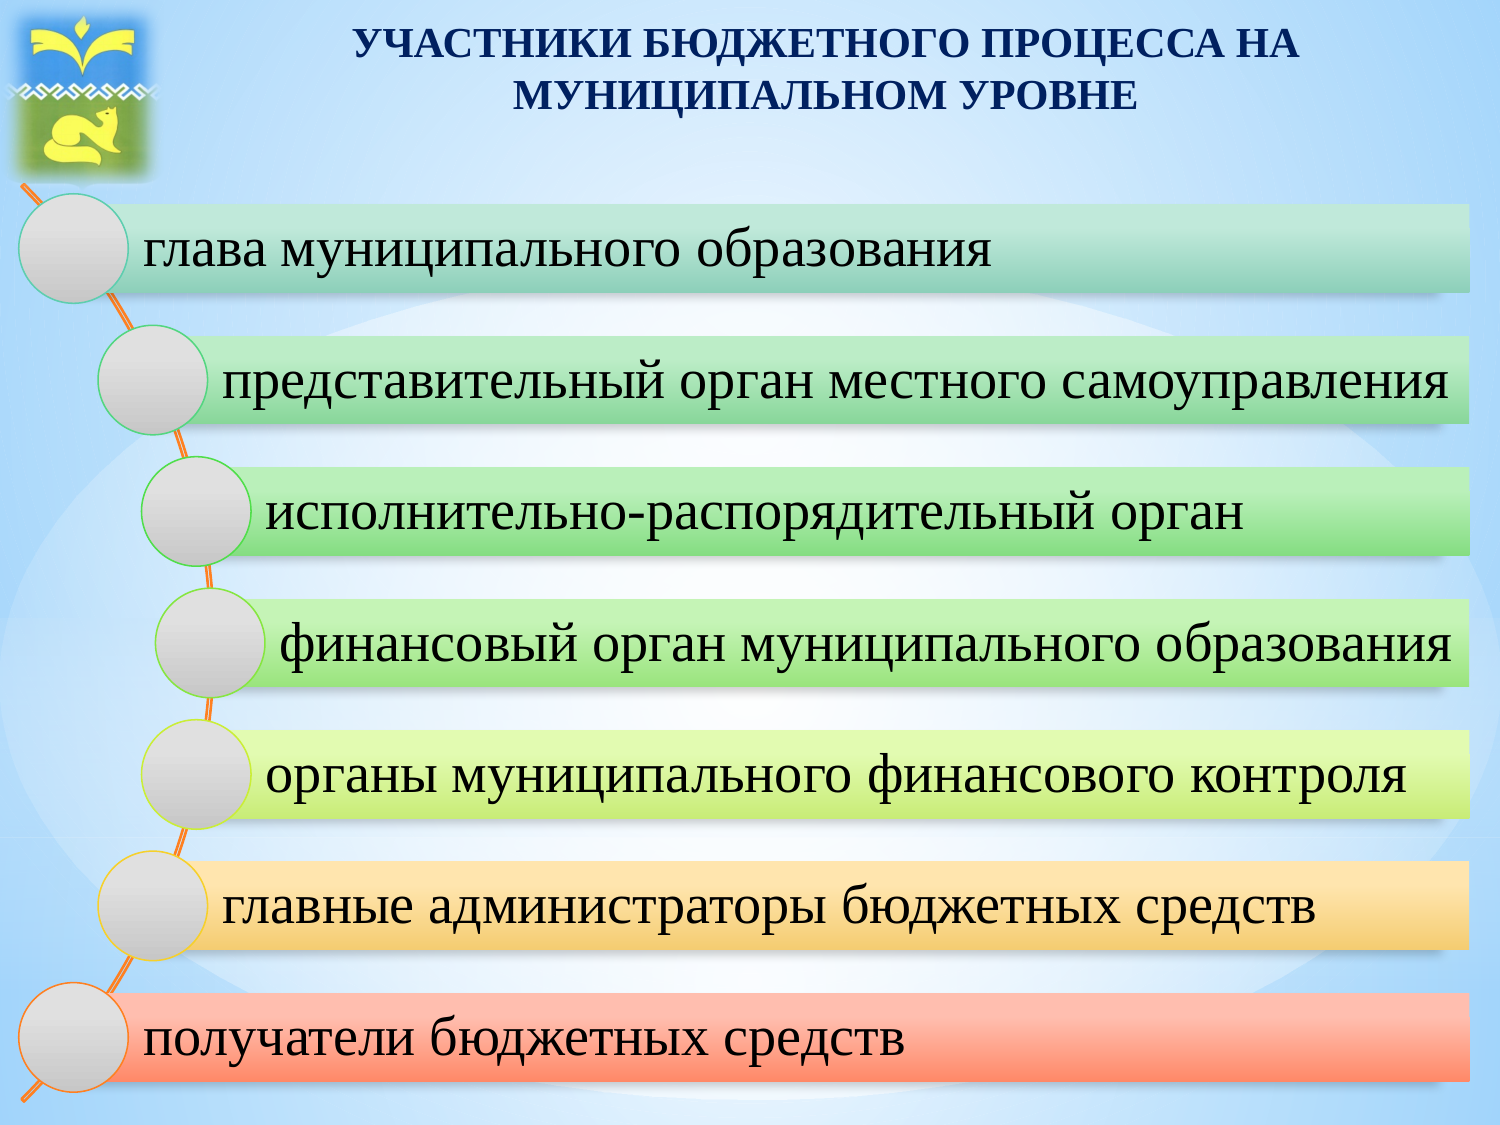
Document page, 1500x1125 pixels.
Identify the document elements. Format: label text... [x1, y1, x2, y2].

title УЧАСТНИКИ БЮДЖЕТНОГО ПРОЦЕССА НА МУНИЦИПАЛЬНОМ УРОВНЕ [168, 7, 1500, 126]
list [5, 160, 1483, 1125]
picture [0, 0, 165, 194]
